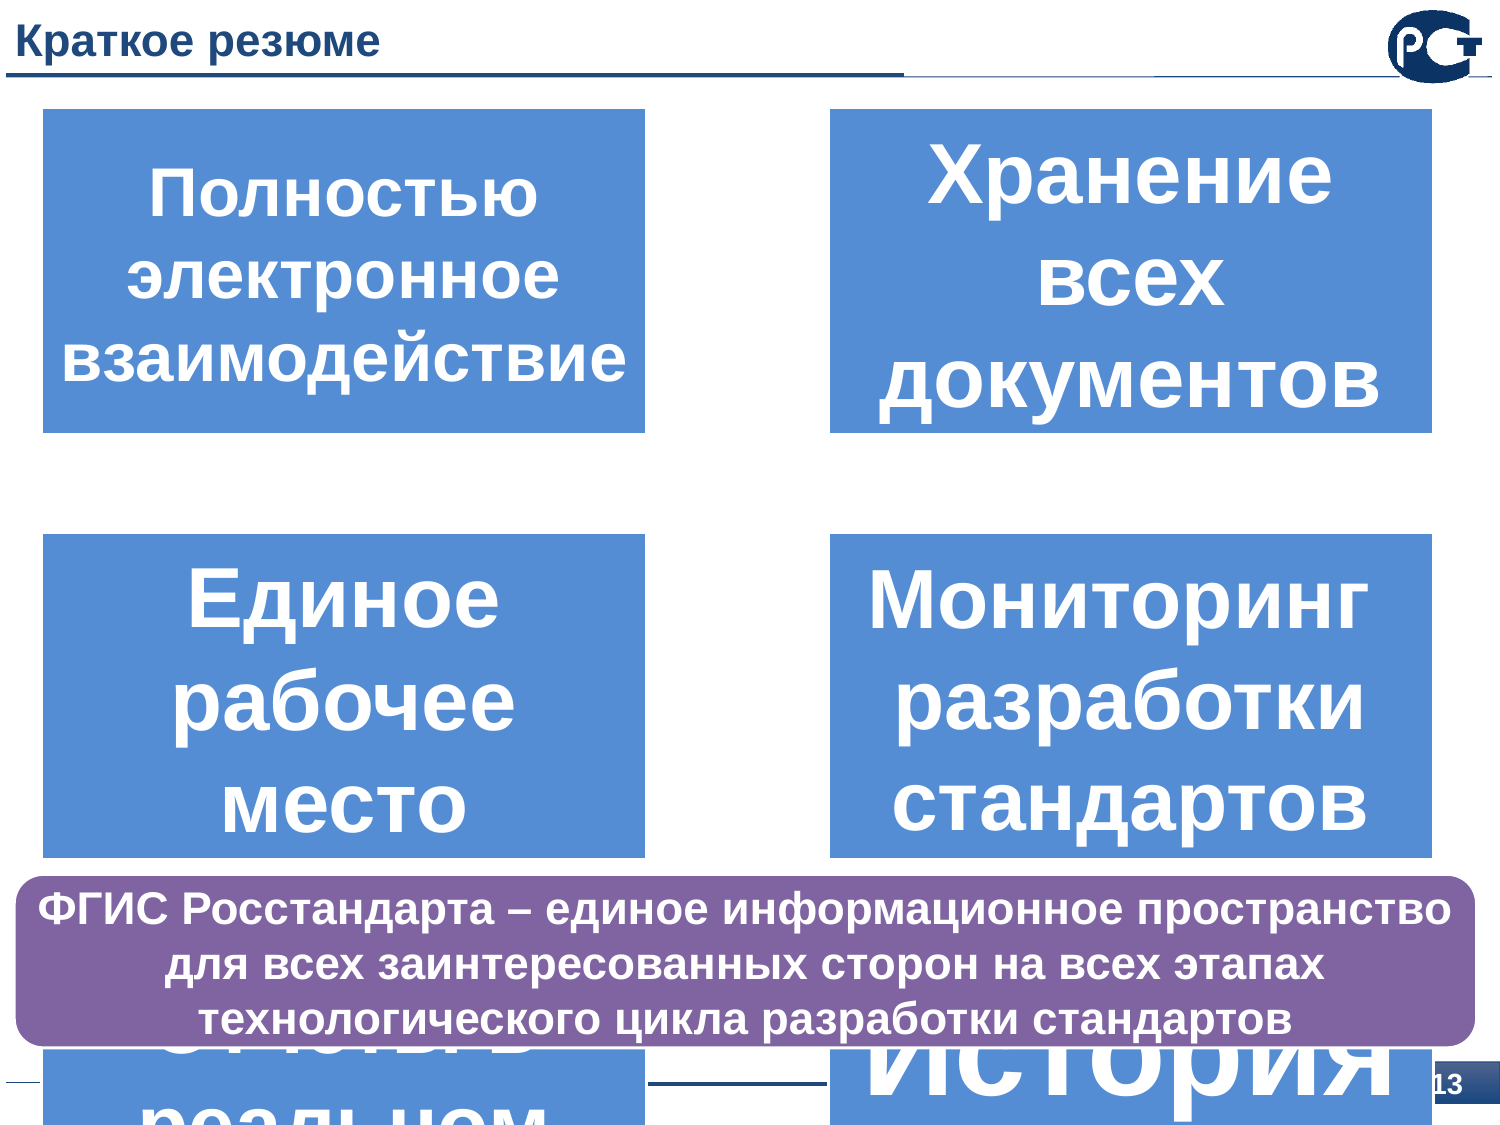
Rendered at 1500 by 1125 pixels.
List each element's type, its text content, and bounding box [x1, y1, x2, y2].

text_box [41, 107, 1434, 816]
text_box ФГИС Росстандарта – единое информационное пространство для всех заинтересованных сторон на всех этапах технологического цикла разработки стандартов [12, 872, 1479, 1050]
title Краткое резюме [0, 0, 1495, 77]
slide_number 13 [1435, 1062, 1500, 1104]
